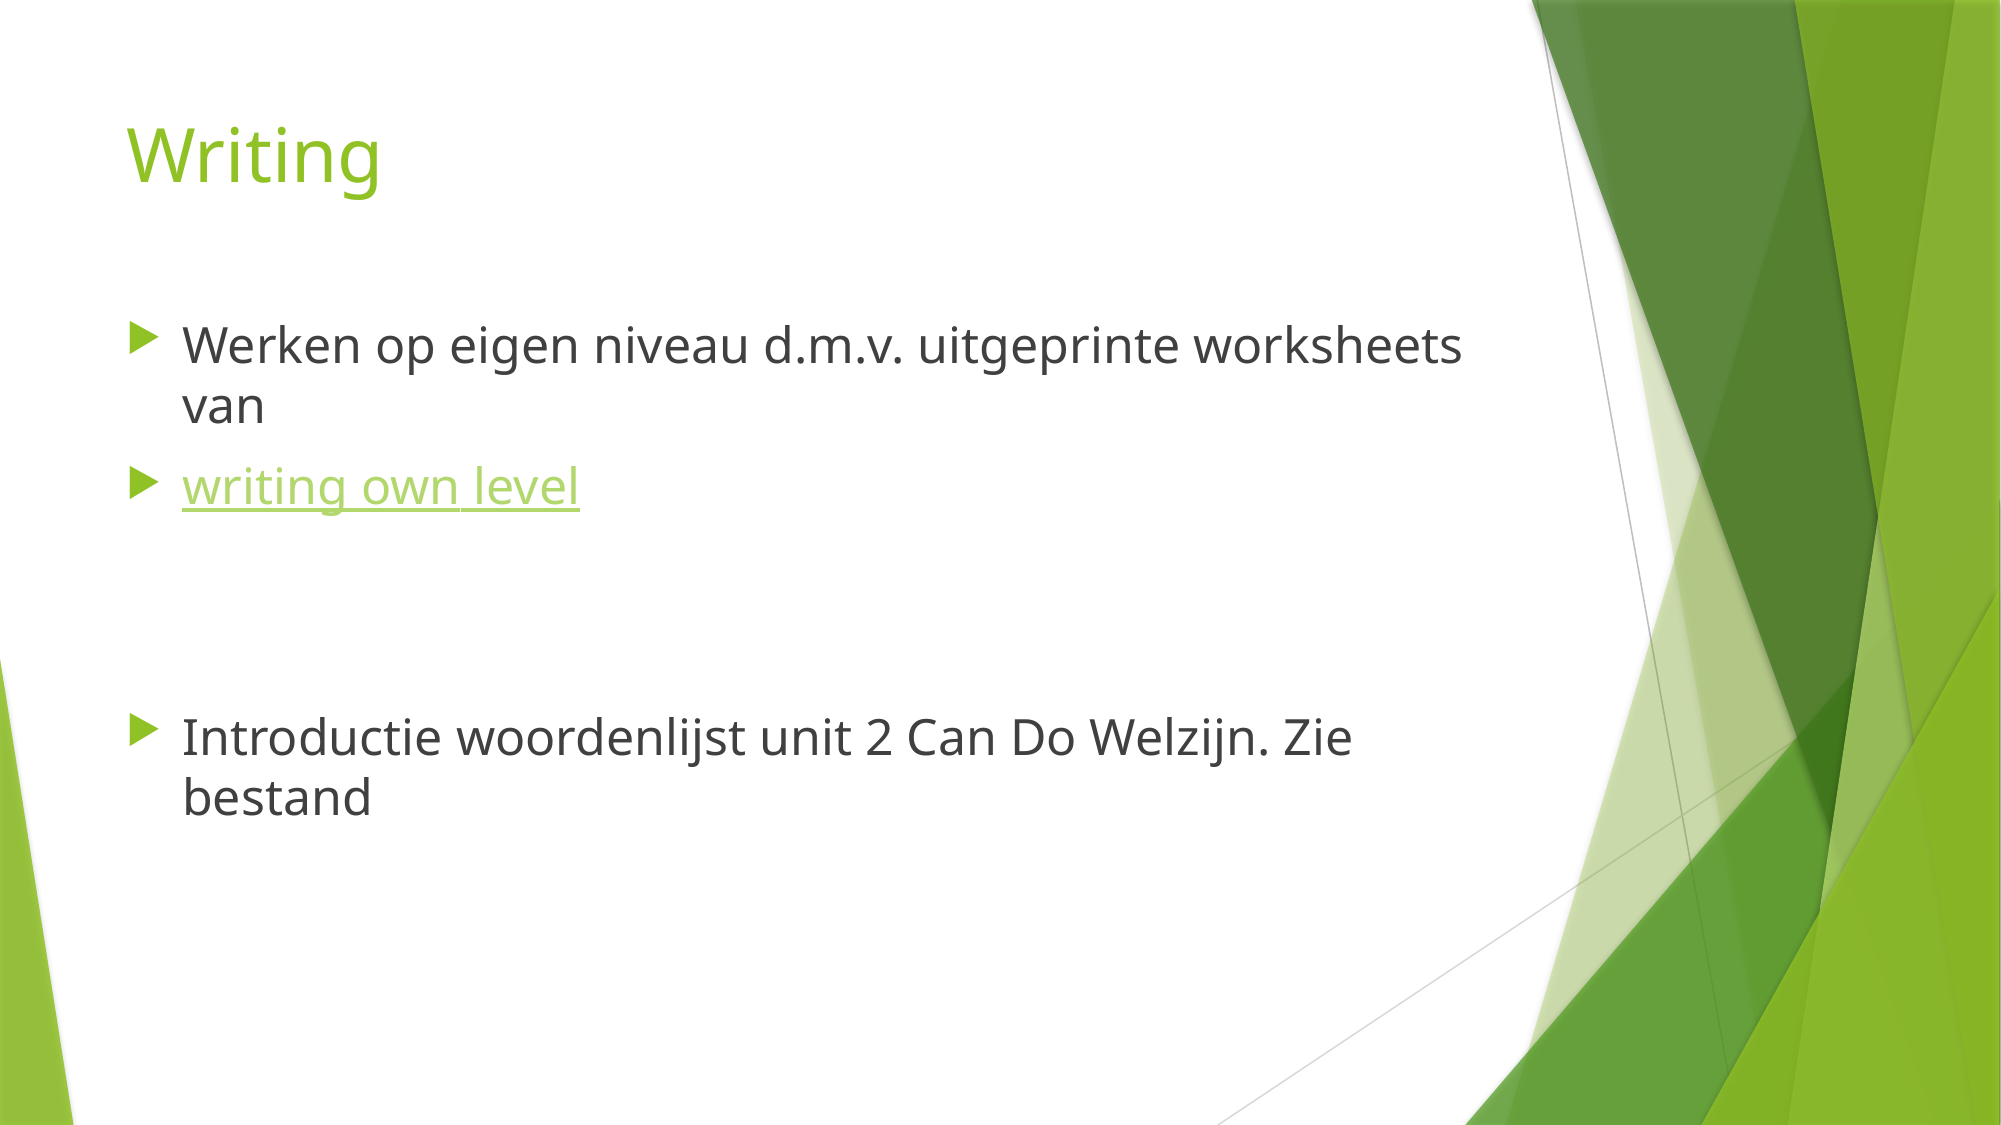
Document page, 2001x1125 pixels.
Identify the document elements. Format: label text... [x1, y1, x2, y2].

title Writing [111, 99, 1522, 224]
list Werken op eigen niveau d.m.v. uitgeprinte worksheets van writing own level Introductie woordenlijst unit 2 Can Do Welzijn. Zie bestand [111, 224, 1552, 984]
